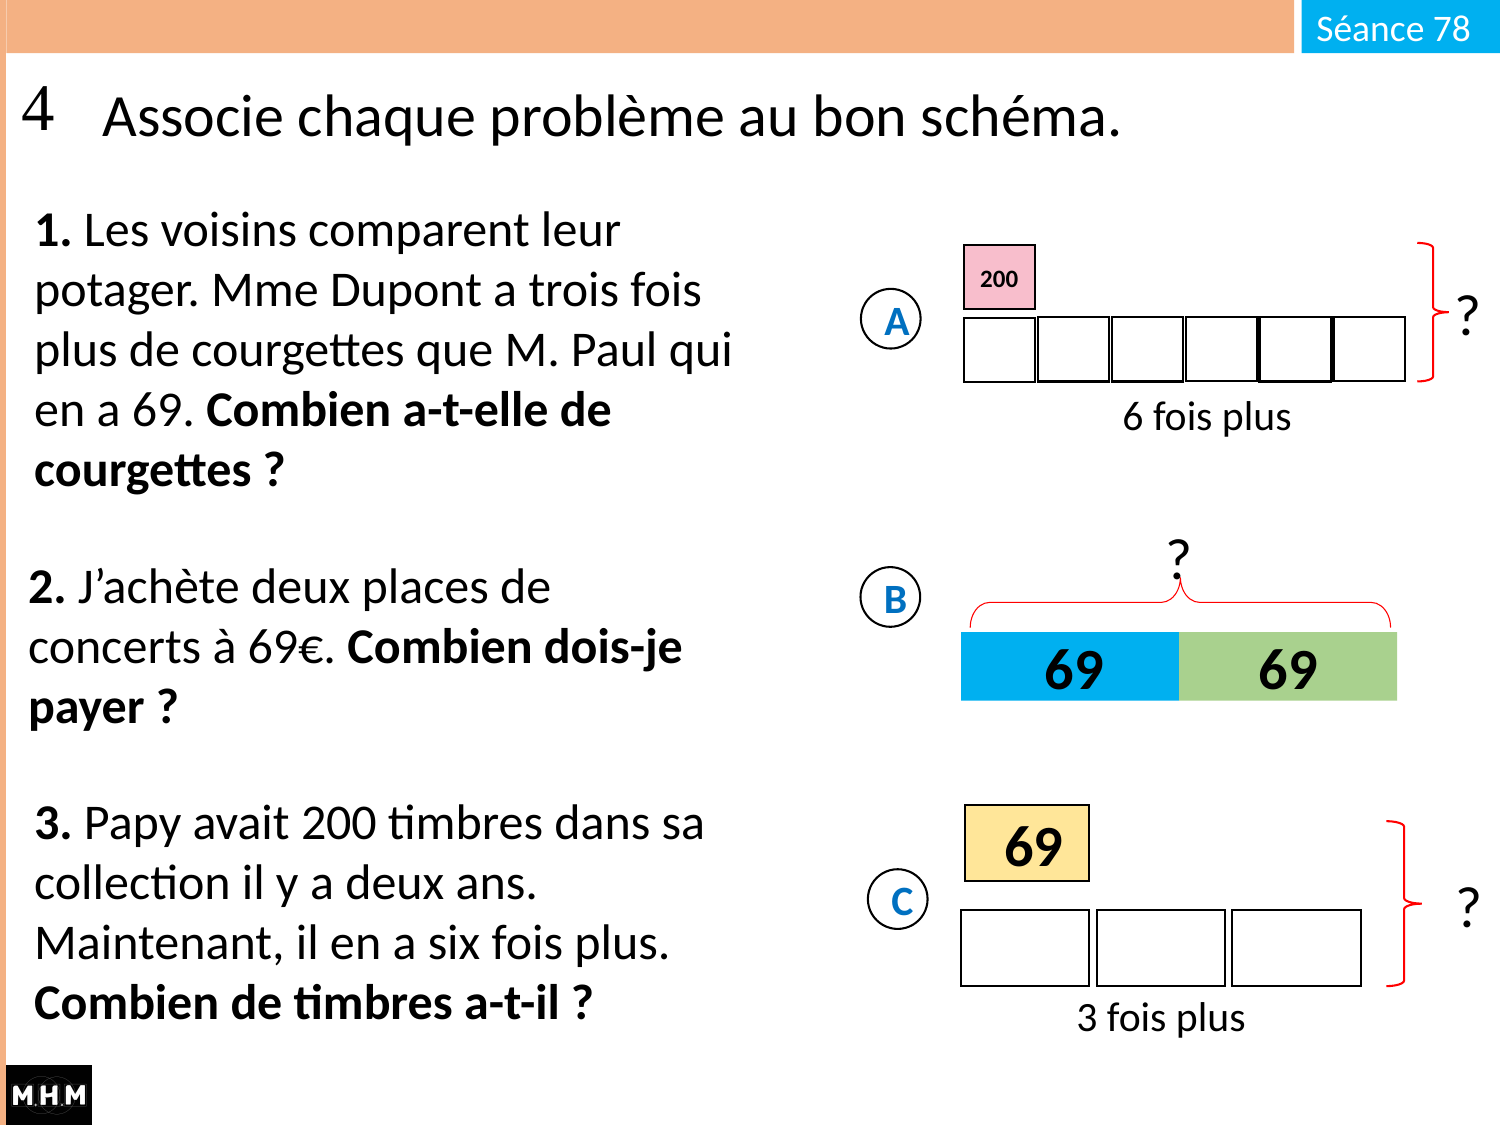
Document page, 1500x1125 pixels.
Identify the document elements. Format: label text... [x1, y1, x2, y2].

text_box B [859, 566, 922, 628]
text_box C [866, 868, 929, 930]
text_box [960, 804, 1500, 1054]
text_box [960, 521, 1398, 701]
text_box 2. J’achète deux places de concerts à 69€. Combien dois-je payer ? [13, 546, 750, 742]
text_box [963, 242, 1496, 446]
text_box 3. Papy avait 200 timbres dans sa collection il y a deux ans. Maintenant, il en a six fois plus. Combien de timbres a-t-il ? [19, 782, 787, 1038]
picture [6, 1065, 92, 1125]
text_box 1. Les voisins comparent leur potager. Mme Dupont a trois fois plus de courgettes que M. Paul qui en a 69. Combien a-t-elle de courgettes ? [19, 189, 750, 505]
title Associe chaque problème au bon schéma. [87, 32, 1382, 158]
text_box A [859, 287, 922, 350]
